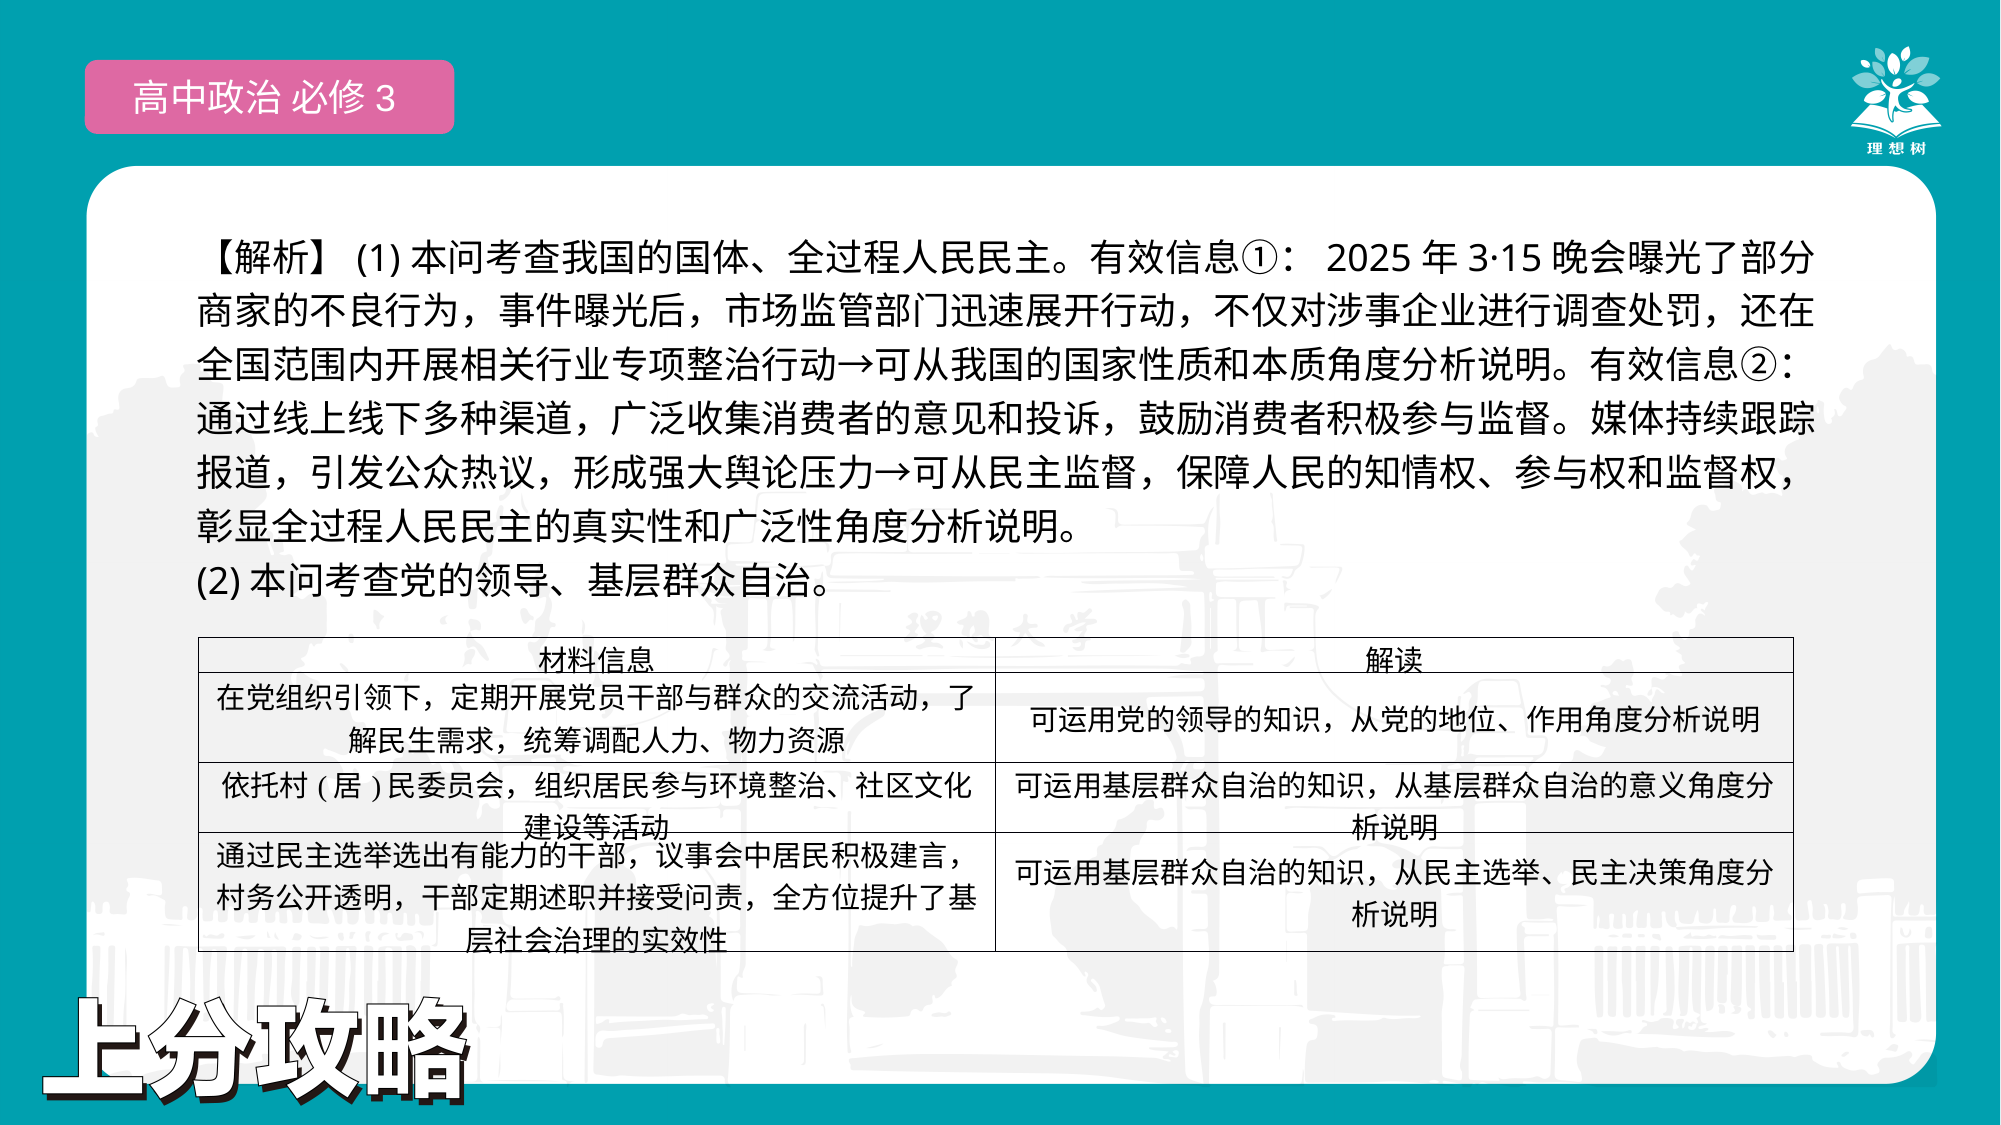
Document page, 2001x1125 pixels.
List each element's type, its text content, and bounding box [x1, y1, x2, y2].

table_header 解读 [996, 638, 1793, 672]
table_cell 依托村(居)民委员会，组织居民参与环境整治、社区文化建设等活动 [199, 763, 995, 832]
picture [0, 0, 2001, 1125]
table_cell 可运用基层群众自治的知识，从基层群众自治的意义角度分析说明 [996, 763, 1793, 832]
table_cell 在党组织引领下，定期开展党员干部与群众的交流活动，了解民生需求，统筹调配人力、物力资源 [199, 673, 995, 762]
text_box 【解析】(1)本问考查我国的国体、全过程人民民主。有效信息①：2025年3·15晚会曝光了部分商家的不良行为，事件曝光后，市场监管部门迅速展开行动，不仅对涉事企业进行调查处罚，还在全国范围内开展相关行业专项整治行动→可从我国的国家性质和本质角度分析说明。有效信息②：通过线上线下多种渠道，广泛收集消费者的意见和投诉，鼓励消费者积极参与监督。媒体持续跟踪报道，引发公众热议，形成强大舆论压力→可从民主监督，保障人民的知情权、参与权和监督权，彰显全过程人民民主的真实性和广泛性角度分析说明。 (2)本问考查党的领导、基层群众自治。 [181, 217, 1831, 664]
table_cell 可运用基层群众自治的知识，从民主选举、民主决策角度分析说明 [996, 833, 1793, 951]
table_header 材料信息 [199, 638, 995, 672]
table_cell 可运用党的领导的知识，从党的地位、作用角度分析说明 [996, 673, 1793, 762]
table_cell 通过民主选举选出有能力的干部，议事会中居民积极建言，村务公开透明，干部定期述职并接受问责，全方位提升了基层社会治理的实效性 [199, 833, 995, 951]
text_box 高中政治 必修3 [83, 58, 456, 135]
